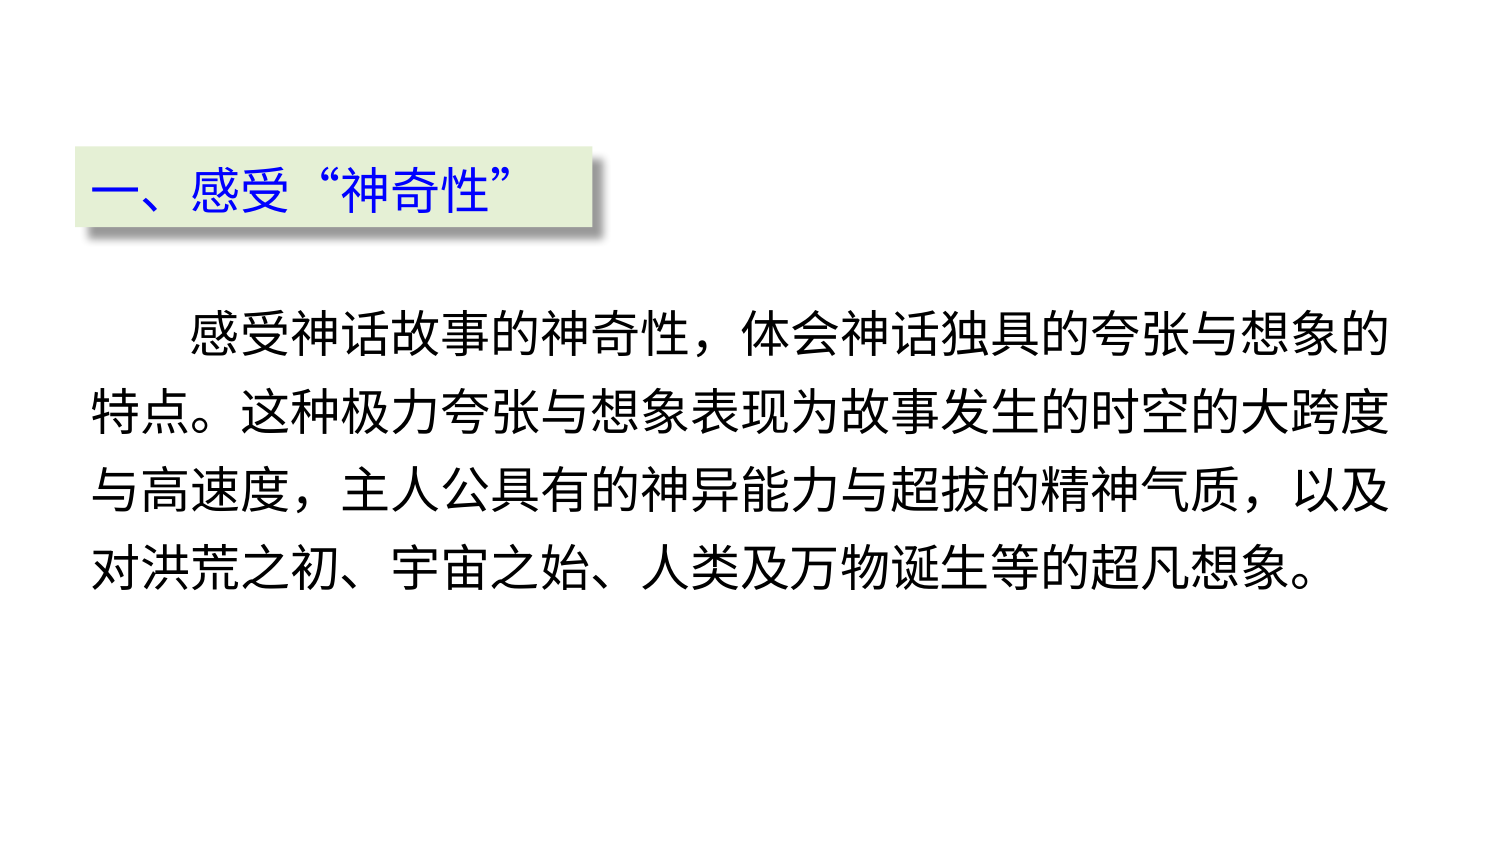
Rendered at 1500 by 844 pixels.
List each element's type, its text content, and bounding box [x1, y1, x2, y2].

text_box 感受神话故事的神奇性，体会神话独具的夸张与想象的特点。这种极力夸张与想象表现为故事发生的时空的大跨度与高速度，主人公具有的神异能力与超拔的精神气质，以及对洪荒之初、宇宙之始、人类及万物诞生等的超凡想象。 [75, 276, 1436, 604]
text_box 一、感受“神奇性” [75, 146, 593, 228]
